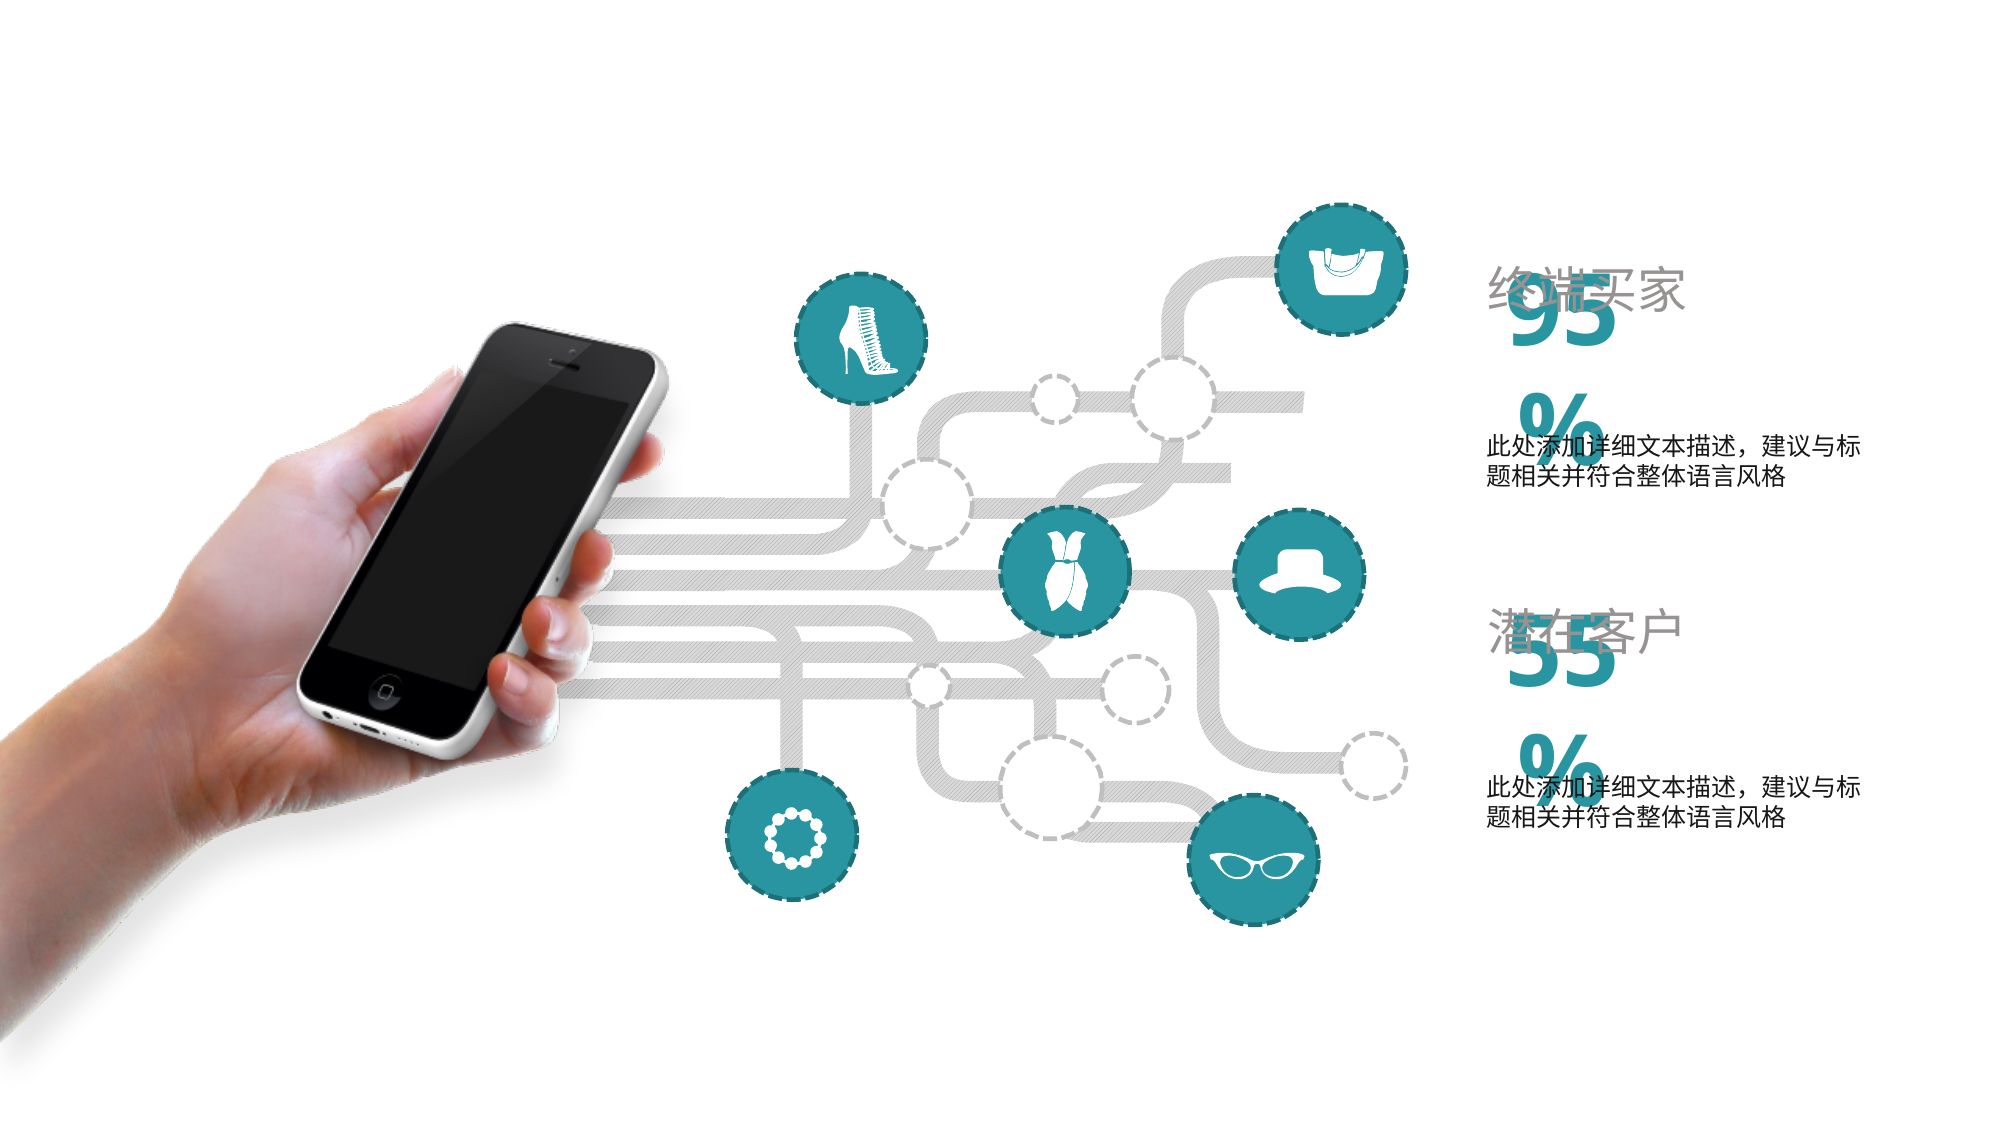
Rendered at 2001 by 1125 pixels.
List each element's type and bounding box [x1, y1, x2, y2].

text_box [1464, 251, 1892, 498]
text_box [1464, 592, 1892, 840]
text_box [418, 204, 1407, 925]
text_box [0, 295, 716, 1062]
